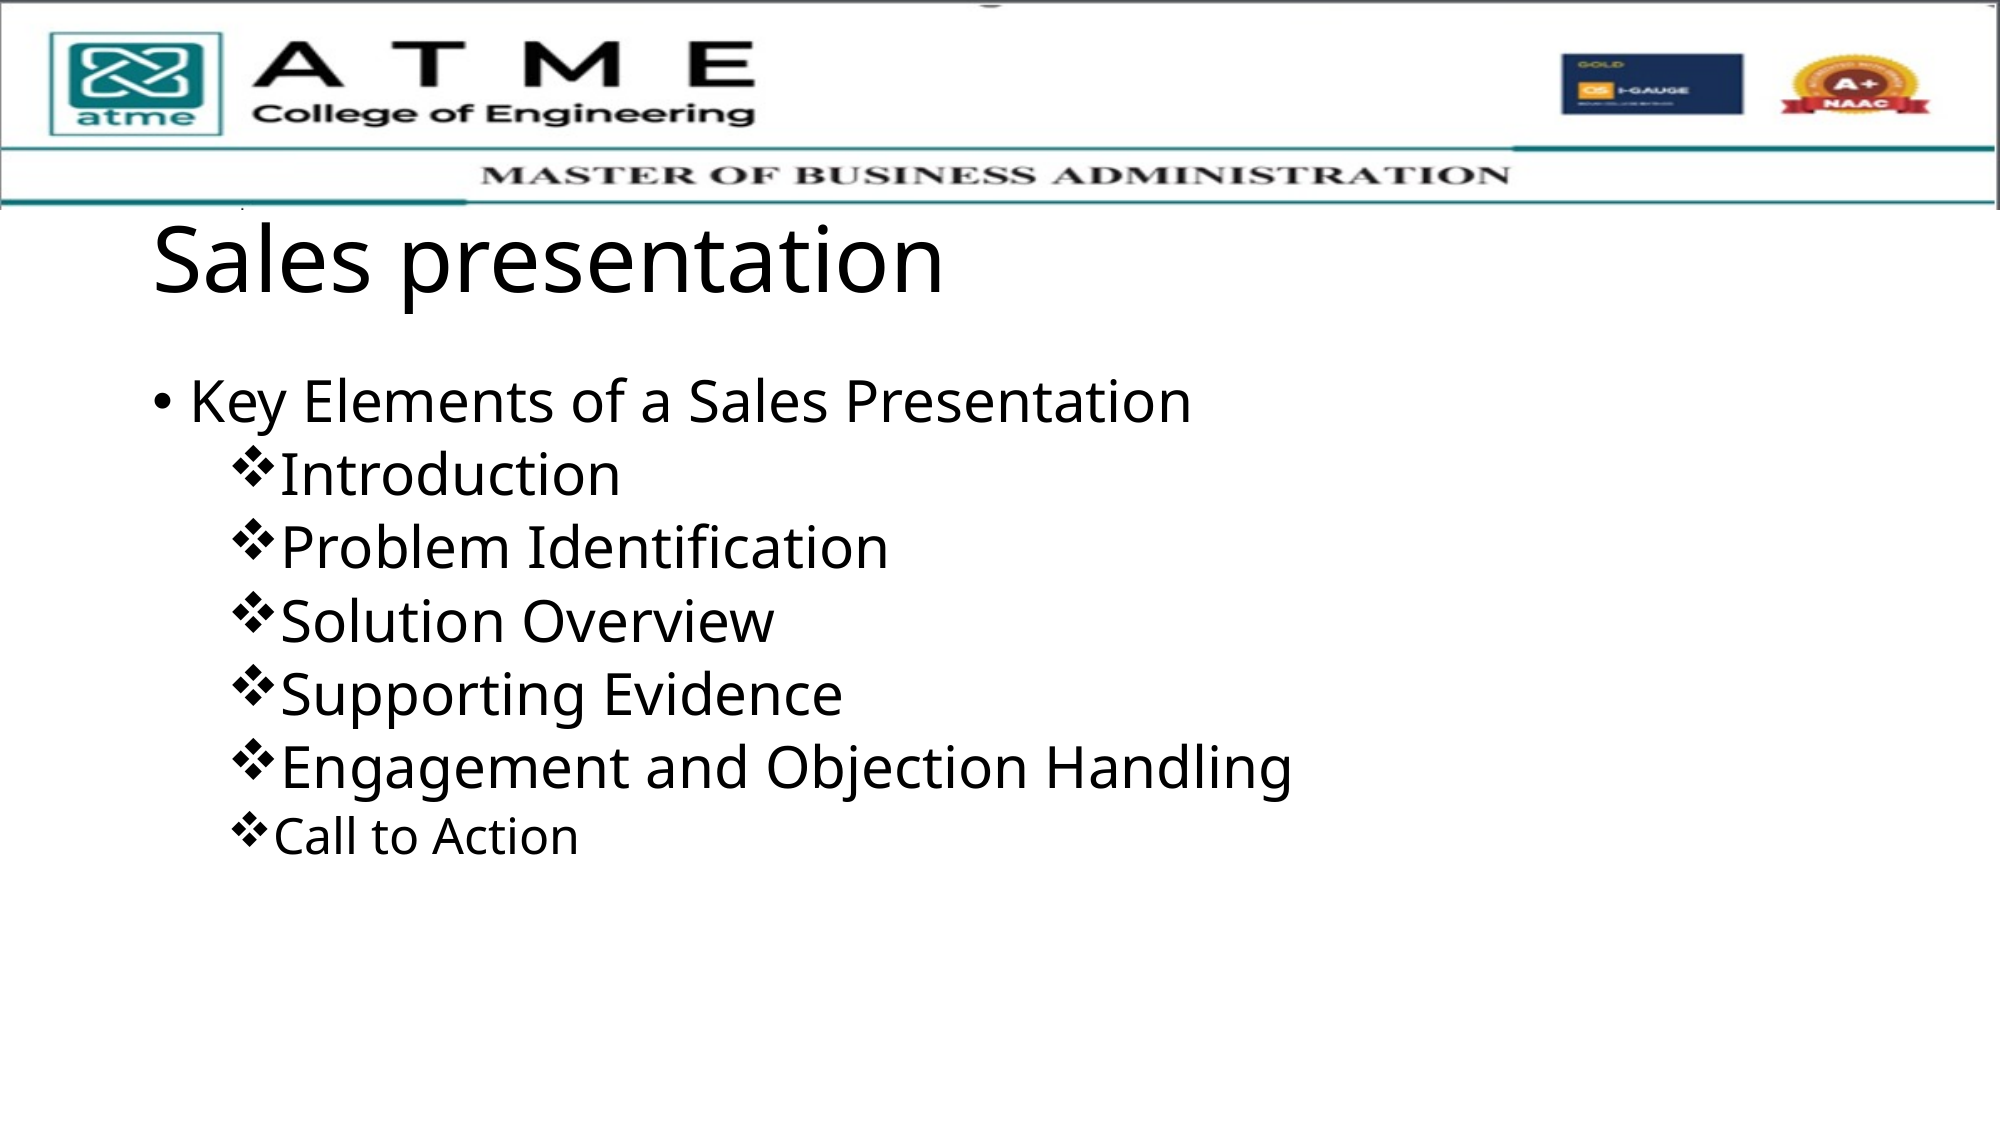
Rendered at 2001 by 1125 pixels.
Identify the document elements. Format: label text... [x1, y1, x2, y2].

title Sales presentation [137, 202, 1863, 323]
picture [0, 0, 2000, 210]
list Key Elements of a Sales Presentation Introduction​ Problem Identification Solution Overview​ Supporting Evidence Engagement and Objection Handling Call to Action [137, 364, 1863, 1098]
